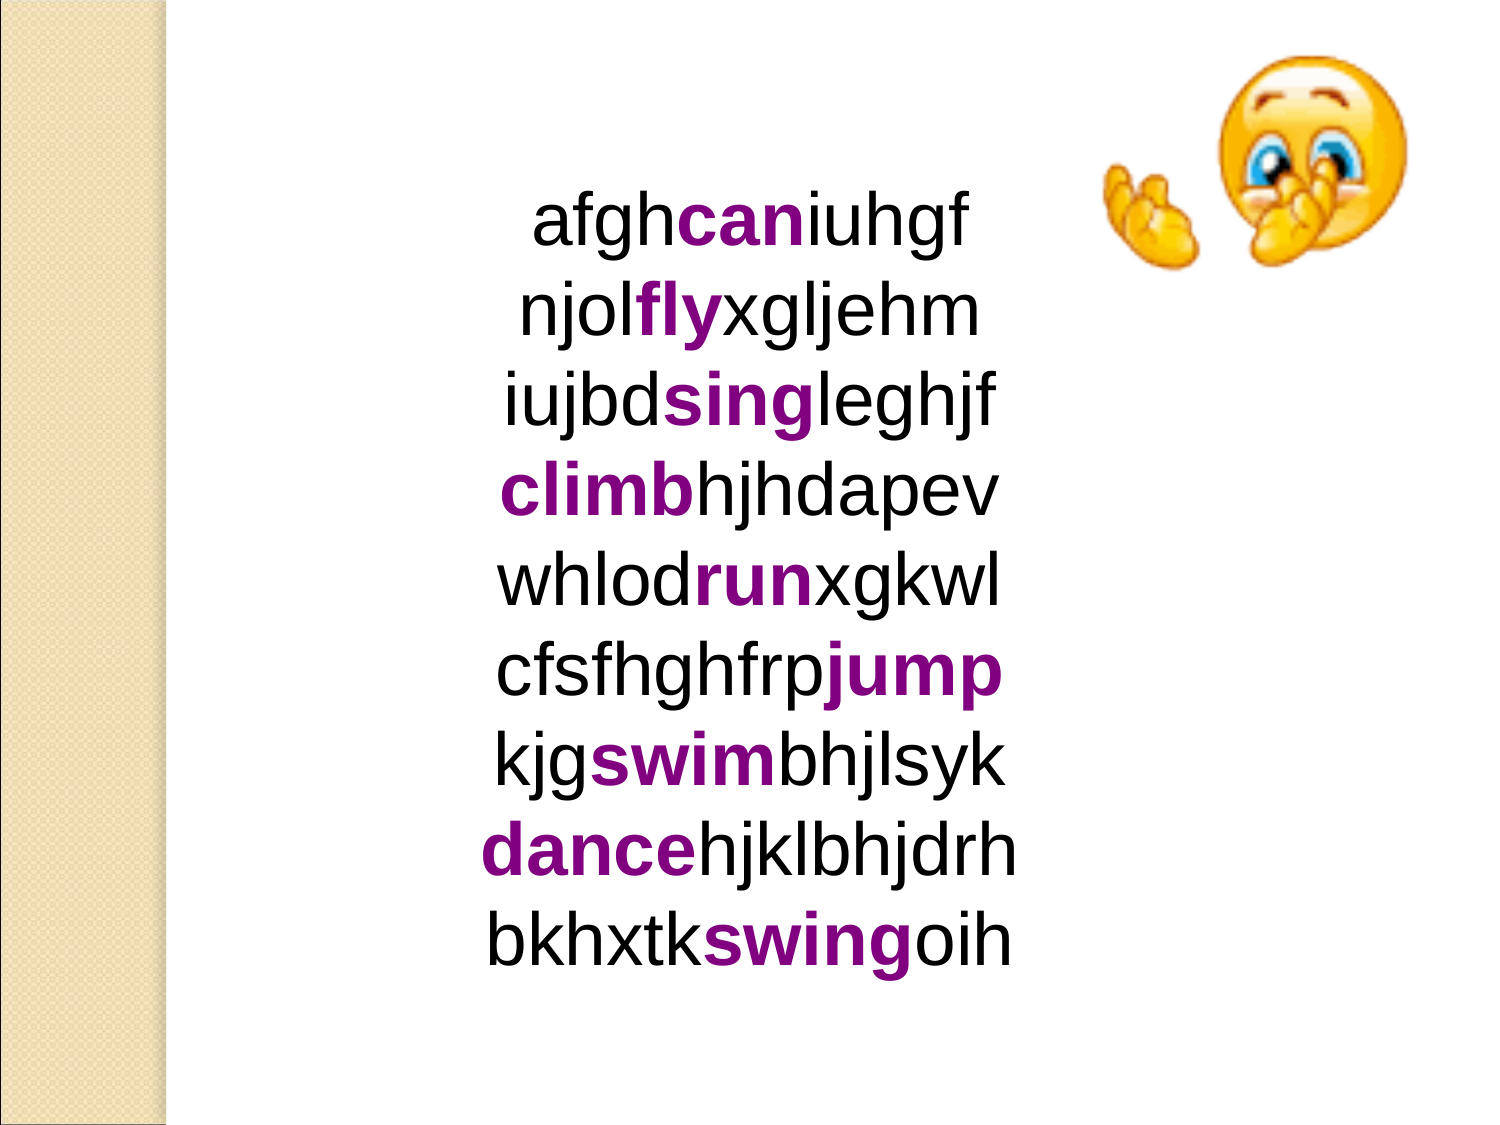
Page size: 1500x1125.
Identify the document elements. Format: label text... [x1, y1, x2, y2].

picture [1099, 49, 1426, 282]
picture [0, 0, 166, 1125]
text_box afghcaniuhgf njolflyxgljehm iujbdsingleghjf climbhjhdapev whlodrunxgkwl cfsfhghfrpjump kjgswimbhjlsyk dancehjklbhjdrh bkhxtkswingoih [374, 162, 1125, 989]
